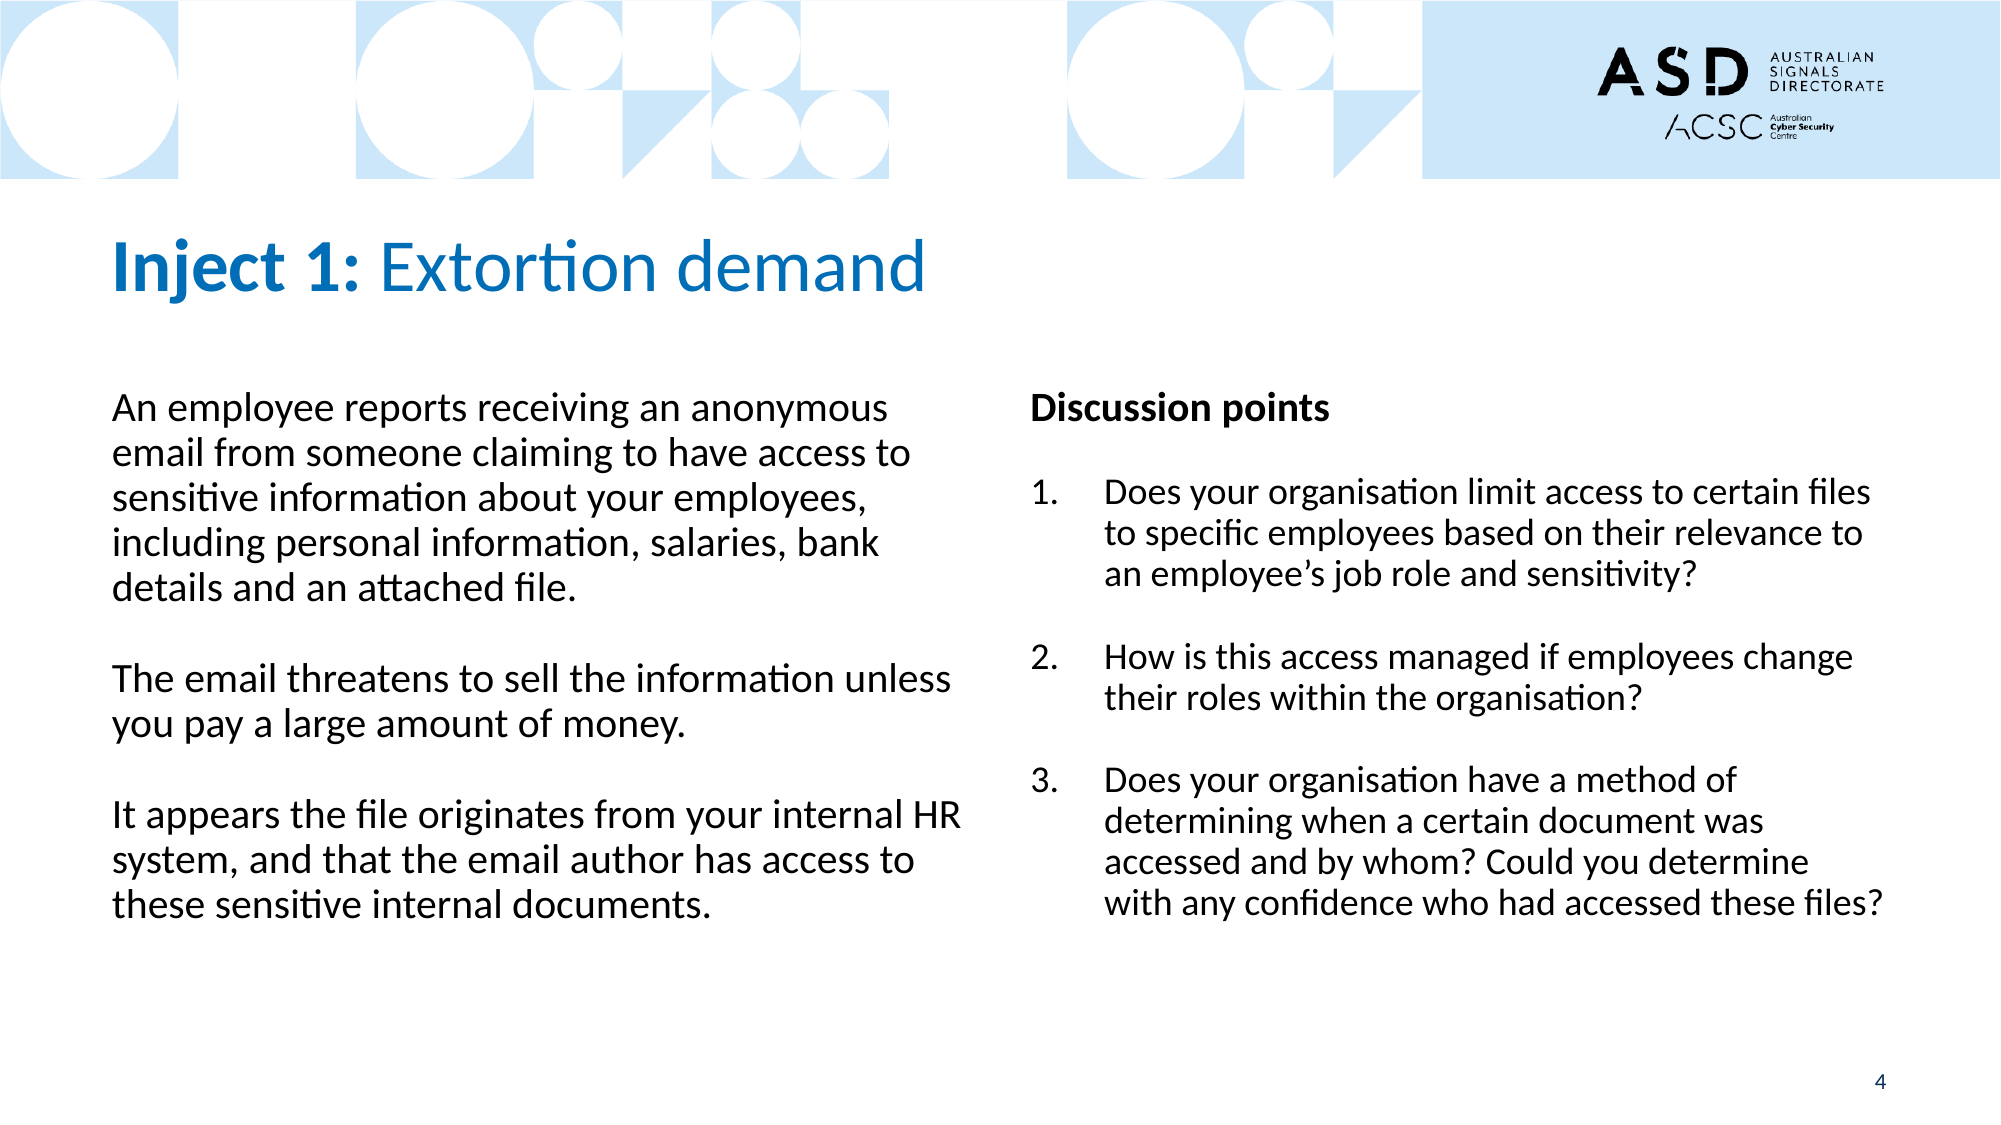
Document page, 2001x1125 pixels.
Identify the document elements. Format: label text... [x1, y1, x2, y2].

list An employee reports receiving an anonymous email from someone claiming to have access to sensitive information about your employees, including personal information, salaries, bank details and an attached file. The email threatens to sell the information unless you pay a large amount of money. It appears the file originates from your internal HR system, and that the email author has access to these sensitive internal documents. [96, 378, 983, 1007]
picture [0, 0, 2001, 179]
list Discussion points Does your organisation limit access to certain files to specific employees based on their relevance to an employee’s job role and sensitivity? How is this access managed if employees change their roles within the organisation? Does your organisation have a method of determining when a certain document was accessed and by whom? Could you determine with any confidence who had accessed these files? [1015, 378, 1902, 1007]
title Inject 1: Extortion demand [96, 207, 1902, 328]
slide_number 4 [1799, 1050, 1902, 1111]
